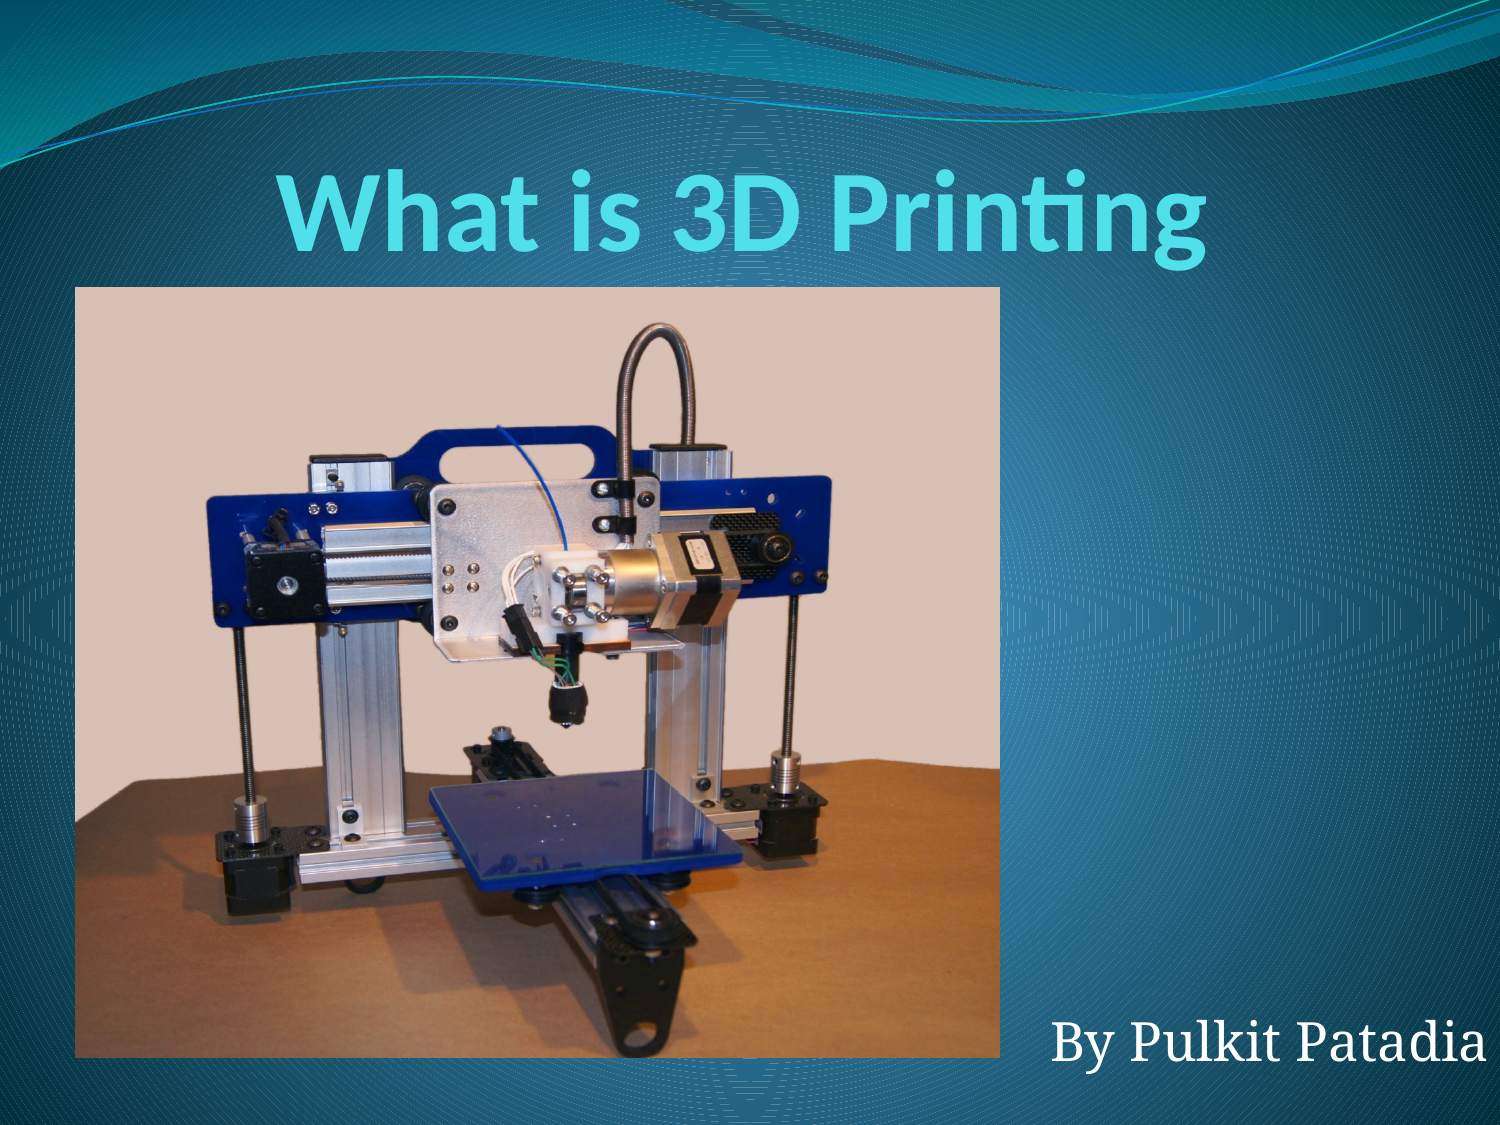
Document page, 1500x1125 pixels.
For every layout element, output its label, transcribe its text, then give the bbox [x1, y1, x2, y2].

subtitle By Pulkit Patadia [1048, 999, 1500, 1125]
title What is 3D Printing [99, 0, 1388, 275]
picture [74, 287, 1001, 1058]
